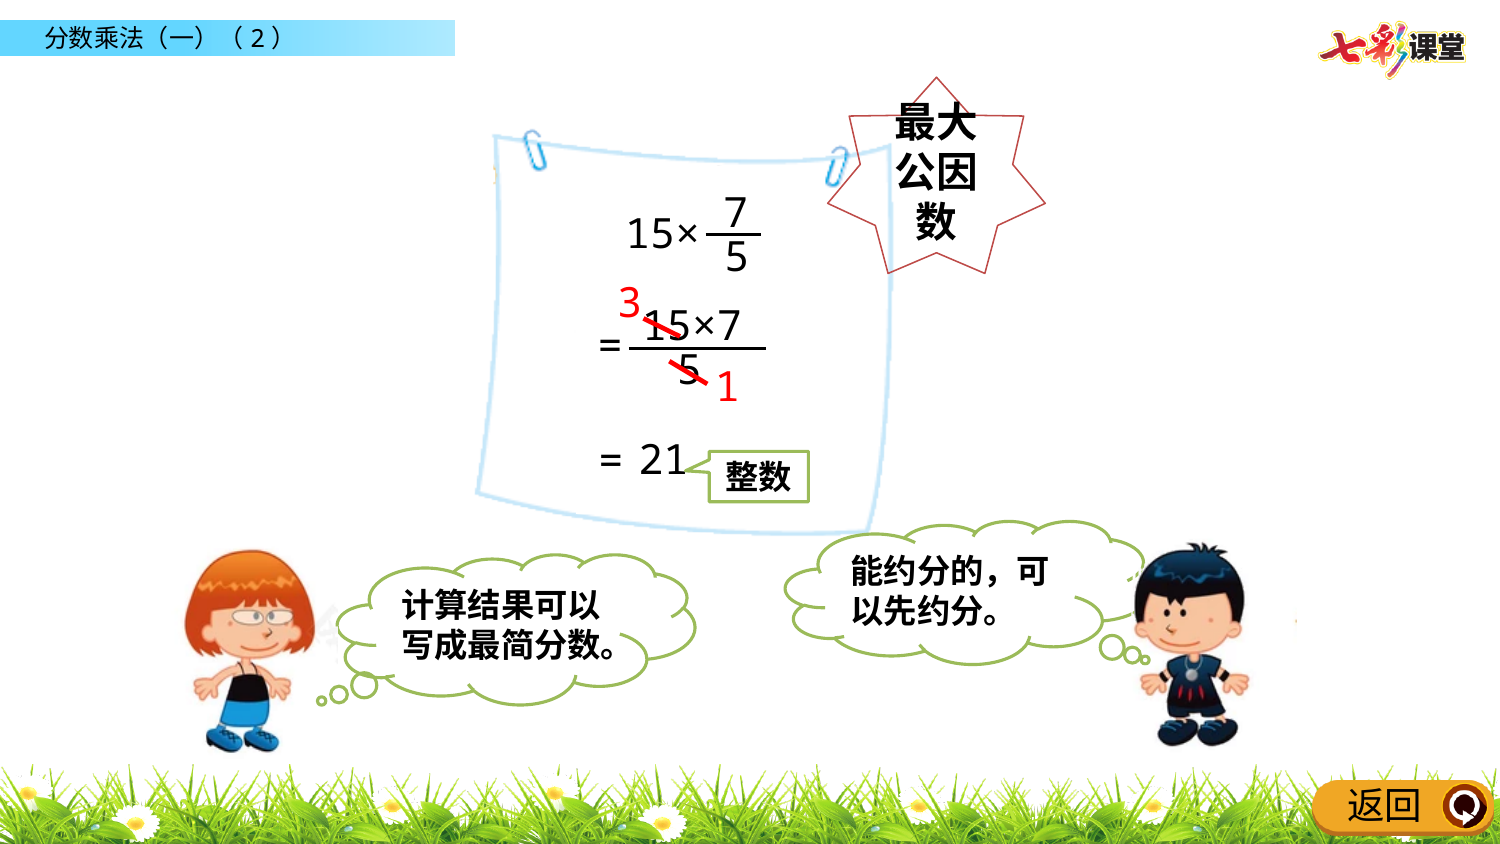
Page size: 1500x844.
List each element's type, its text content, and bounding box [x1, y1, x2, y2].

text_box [583, 425, 700, 514]
picture [1316, 20, 1468, 80]
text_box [582, 291, 766, 402]
picture [0, 764, 1500, 844]
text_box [643, 318, 681, 337]
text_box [785, 512, 1298, 765]
text_box 最大公因数 [900, 76, 1047, 275]
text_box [460, 113, 898, 541]
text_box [669, 360, 708, 385]
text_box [171, 541, 696, 759]
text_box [705, 178, 763, 289]
